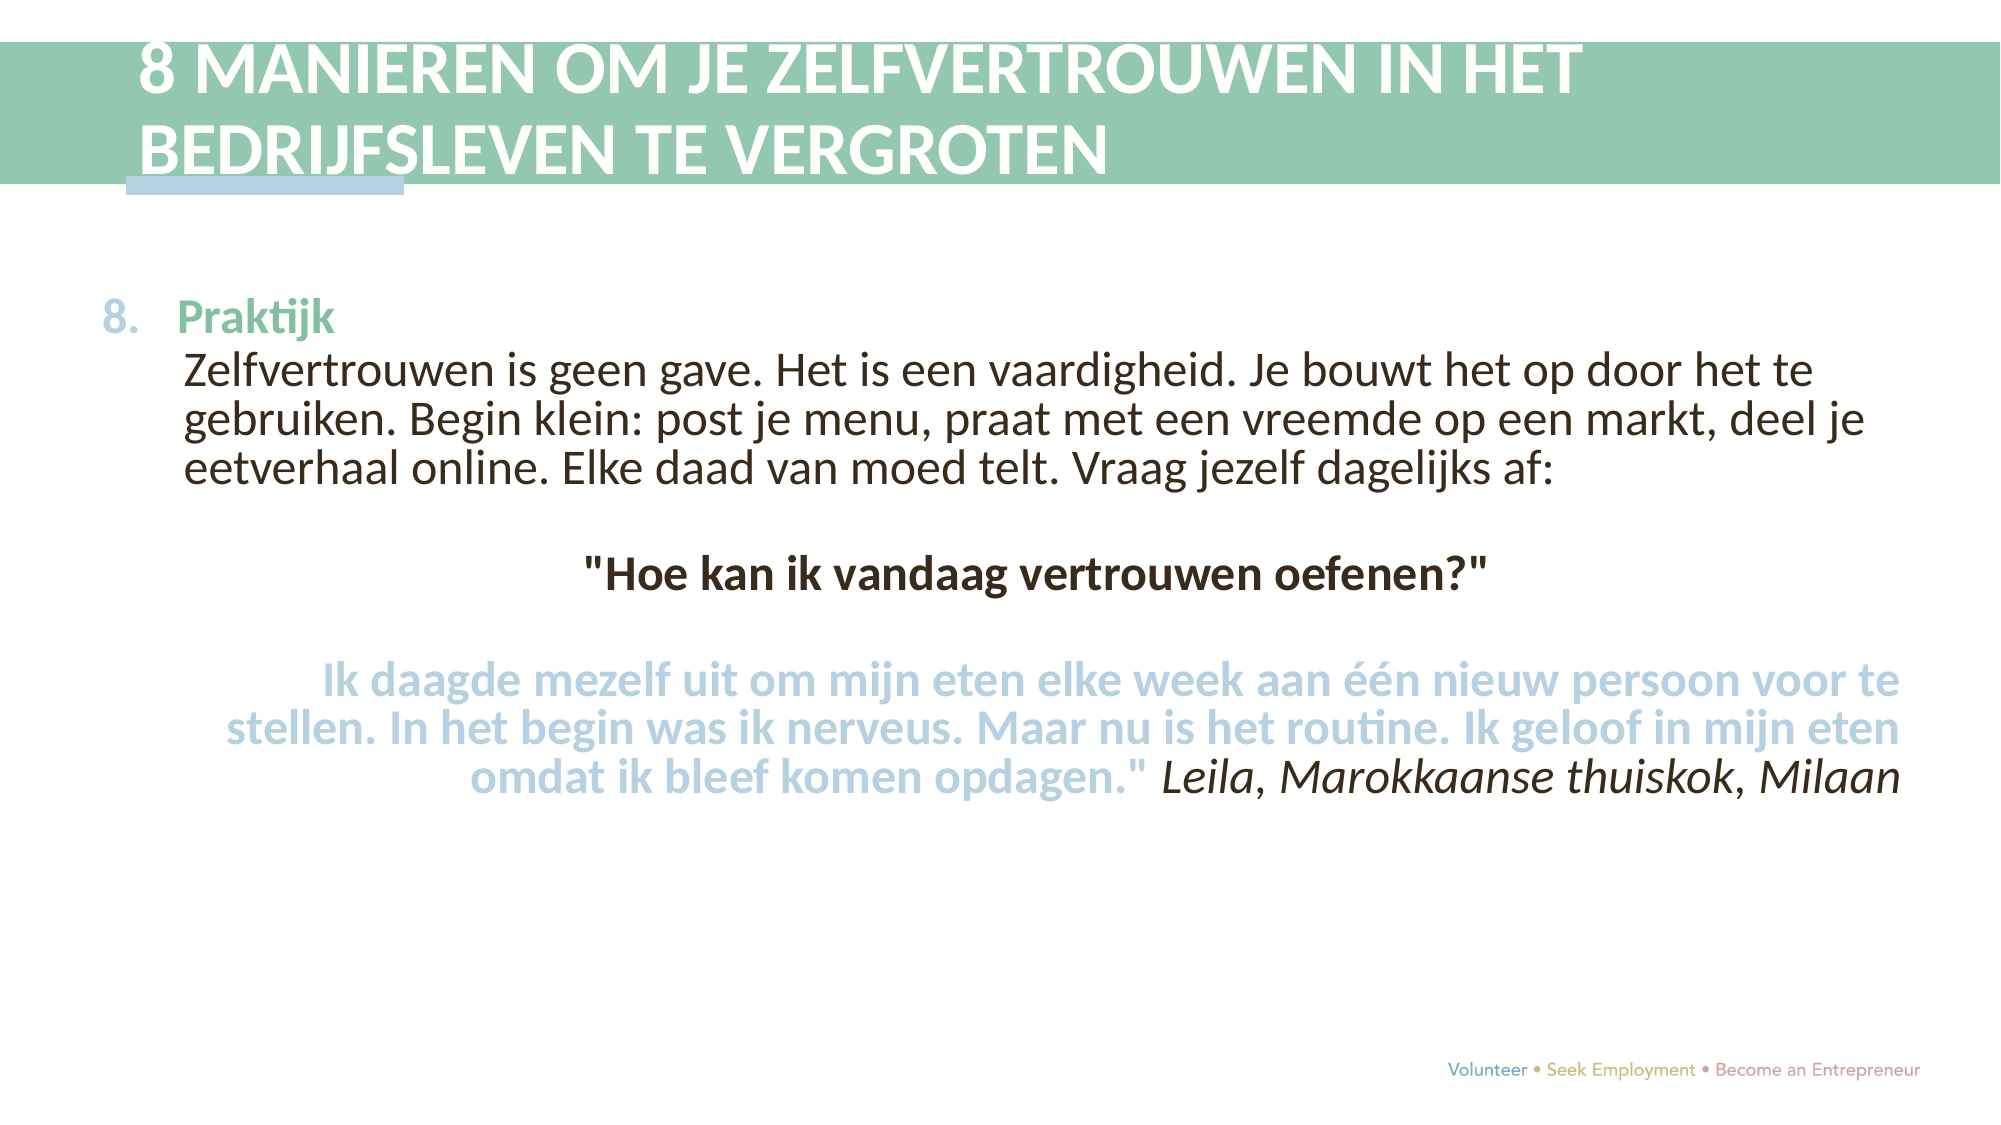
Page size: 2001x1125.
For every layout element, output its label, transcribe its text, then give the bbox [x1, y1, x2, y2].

list 8 MANIEREN OM JE ZELFVERTROUWEN IN HET BEDRIJFSLEVEN TE VERGROTEN [123, 51, 1913, 170]
list Praktijk Zelfvertrouwen is geen gave. Het is een vaardigheid. Je bouwt het op door het te gebruiken. Begin klein: post je menu, praat met een vreemde op een markt, deel je eetverhaal online. Elke daad van moed telt. Vraag jezelf dagelijks af: "Hoe kan ik vandaag vertrouwen oefenen?" Ik daagde mezelf uit om mijn eten elke week aan één nieuw persoon voor te stellen. In het begin was ik nerveus. Maar nu is het routine. Ik geloof in mijn eten omdat ik bleef komen opdagen." Leila, Marokkaanse thuiskok, Milaan [87, 234, 1917, 981]
picture [1418, 1046, 1971, 1103]
